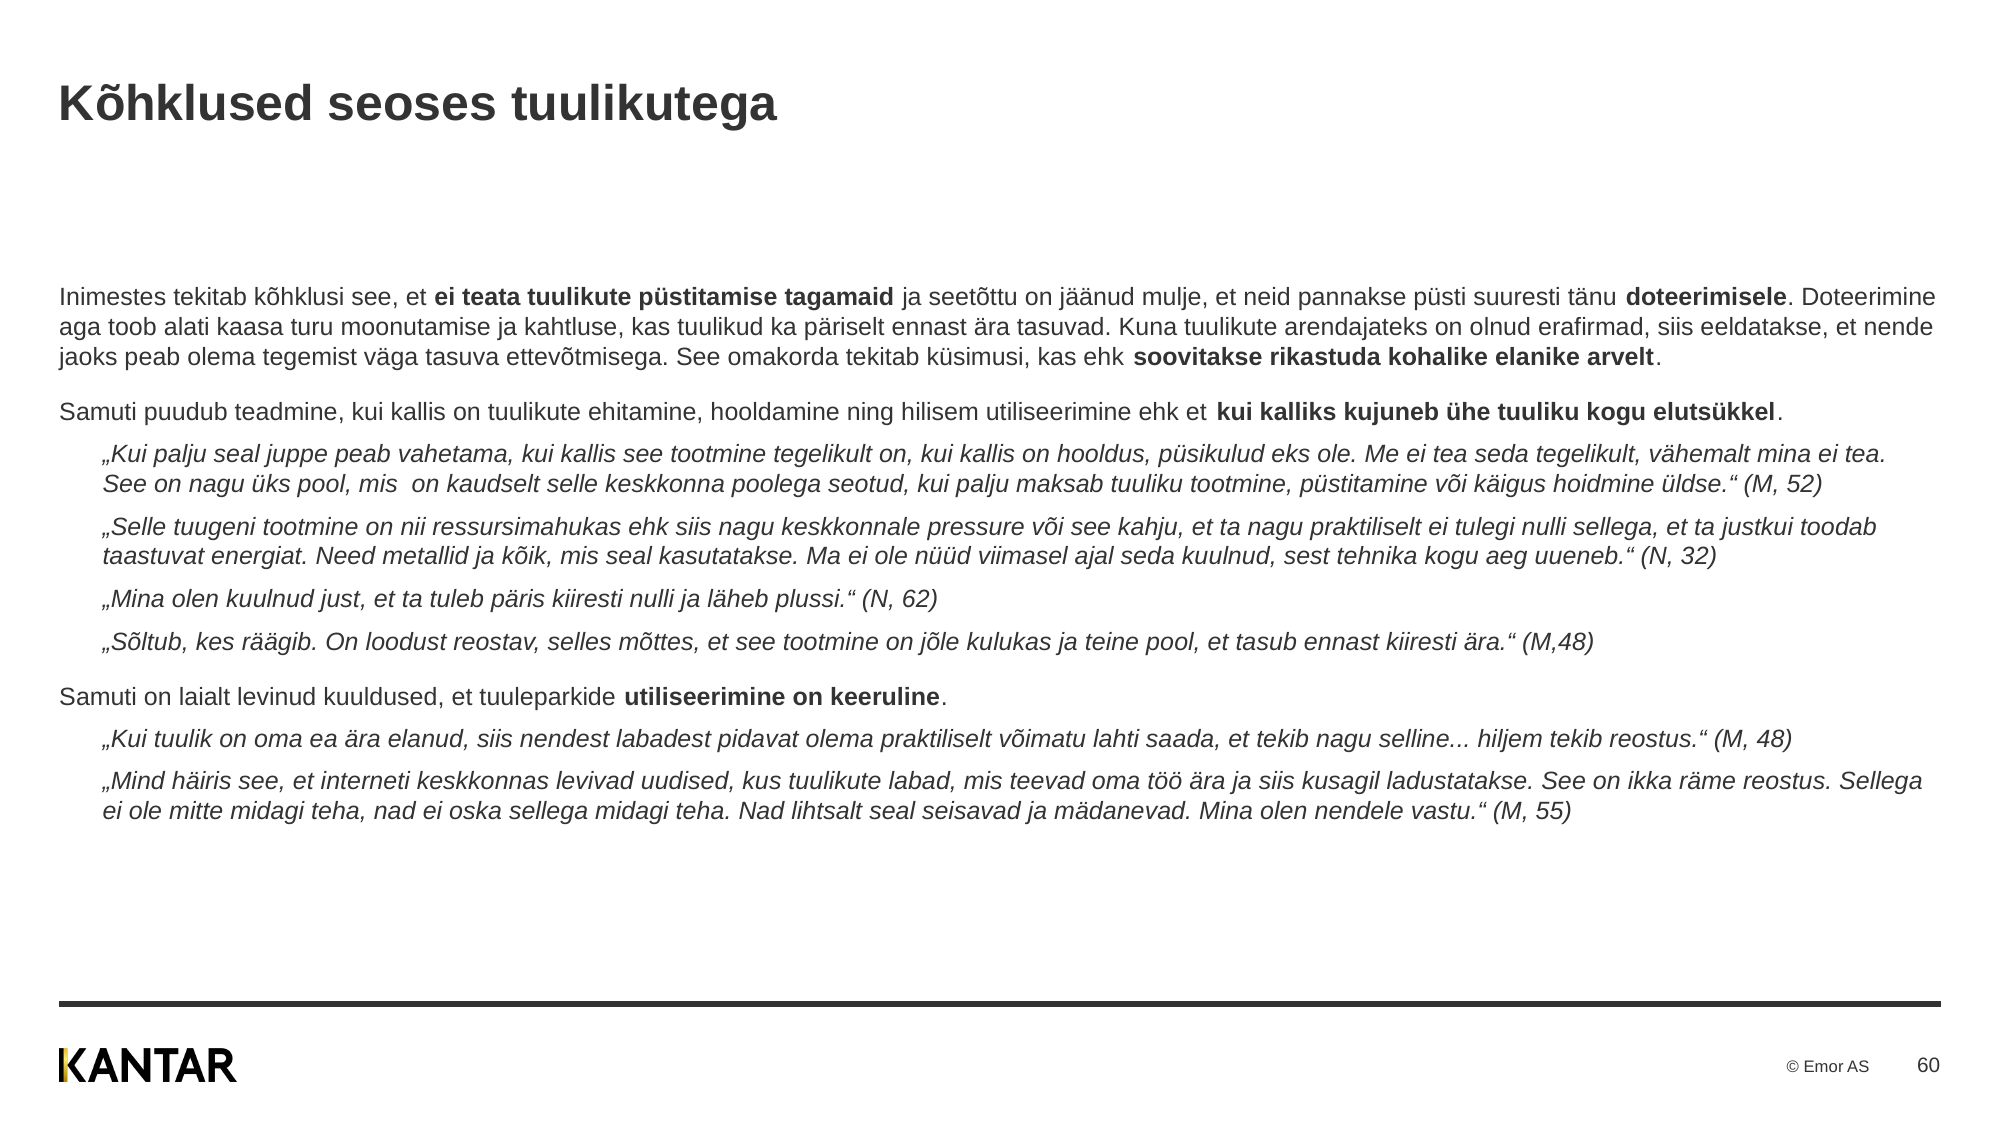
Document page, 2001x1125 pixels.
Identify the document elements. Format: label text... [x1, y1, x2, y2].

slide_number 60 [1780, 1048, 1941, 1081]
list Inimestes tekitab kõhklusi see, et ei teata tuulikute püstitamise tagamaid ja seetõttu on jäänud mulje, et neid pannakse püsti suuresti tänu doteerimisele. Doteerimine aga toob alati kaasa turu moonutamise ja kahtluse, kas tuulikud ka päriselt ennast ära tasuvad. Kuna tuulikute arendajateks on olnud erafirmad, siis eeldatakse, et nende jaoks peab olema tegemist väga tasuva ettevõtmisega. See omakorda tekitab küsimusi, kas ehk soovitakse rikastuda kohalike elanike arvelt. Samuti puudub teadmine, kui kallis on tuulikute ehitamine, hooldamine ning hilisem utiliseerimine ehk et kui kalliks kujuneb ühe tuuliku kogu elutsükkel. „Kui palju seal juppe peab vahetama, kui kallis see tootmine tegelikult on, kui kallis on hooldus, püsikulud eks ole. Me ei tea seda tegelikult, vähemalt mina ei tea. See on nagu üks pool, mis on kaudselt selle keskkonna poolega seotud, kui palju maksab tuuliku tootmine, püstitamine või käigus hoidmine üldse.“ (M, 52) „Selle tuugeni tootmine on nii ressursimahukas ehk siis nagu keskkonnale pressure või see kahju, et ta nagu praktiliselt ei tulegi nulli sellega, et ta justkui toodab taastuvat energiat. Need metallid ja kõik, mis seal kasutatakse. Ma ei ole nüüd viimasel ajal seda kuulnud, sest tehnika kogu aeg uueneb.“ (N, 32) „Mina olen kuulnud just, et ta tuleb päris kiiresti nulli ja läheb plussi.“ (N, 62) „Sõltub, kes räägib. On loodust reostav, selles mõttes, et see tootmine on jõle kulukas ja teine pool, et tasub ennast kiiresti ära.“ (M,48) Samuti on laialt levinud kuuldused, et tuuleparkide utiliseerimine on keeruline. „Kui tuulik on oma ea ära elanud, siis nendest labadest pidavat olema praktiliselt võimatu lahti saada, et tekib nagu selline... hiljem tekib reostus.“ (M, 48) „Mind häiris see, et interneti keskkonnas levivad uudised, kus tuulikute labad, mis teevad oma töö ära ja siis kusagil ladustatakse. See on ikka räme reostus. Sellega ei ole mitte midagi teha, nad ei oska sellega midagi teha. Nad lihtsalt seal seisavad ja mädanevad. Mina olen nendele vastu.“ (M, 55) [59, 280, 1940, 937]
picture [59, 1048, 237, 1082]
title Kõhklused seoses tuulikutega [59, 70, 1941, 137]
